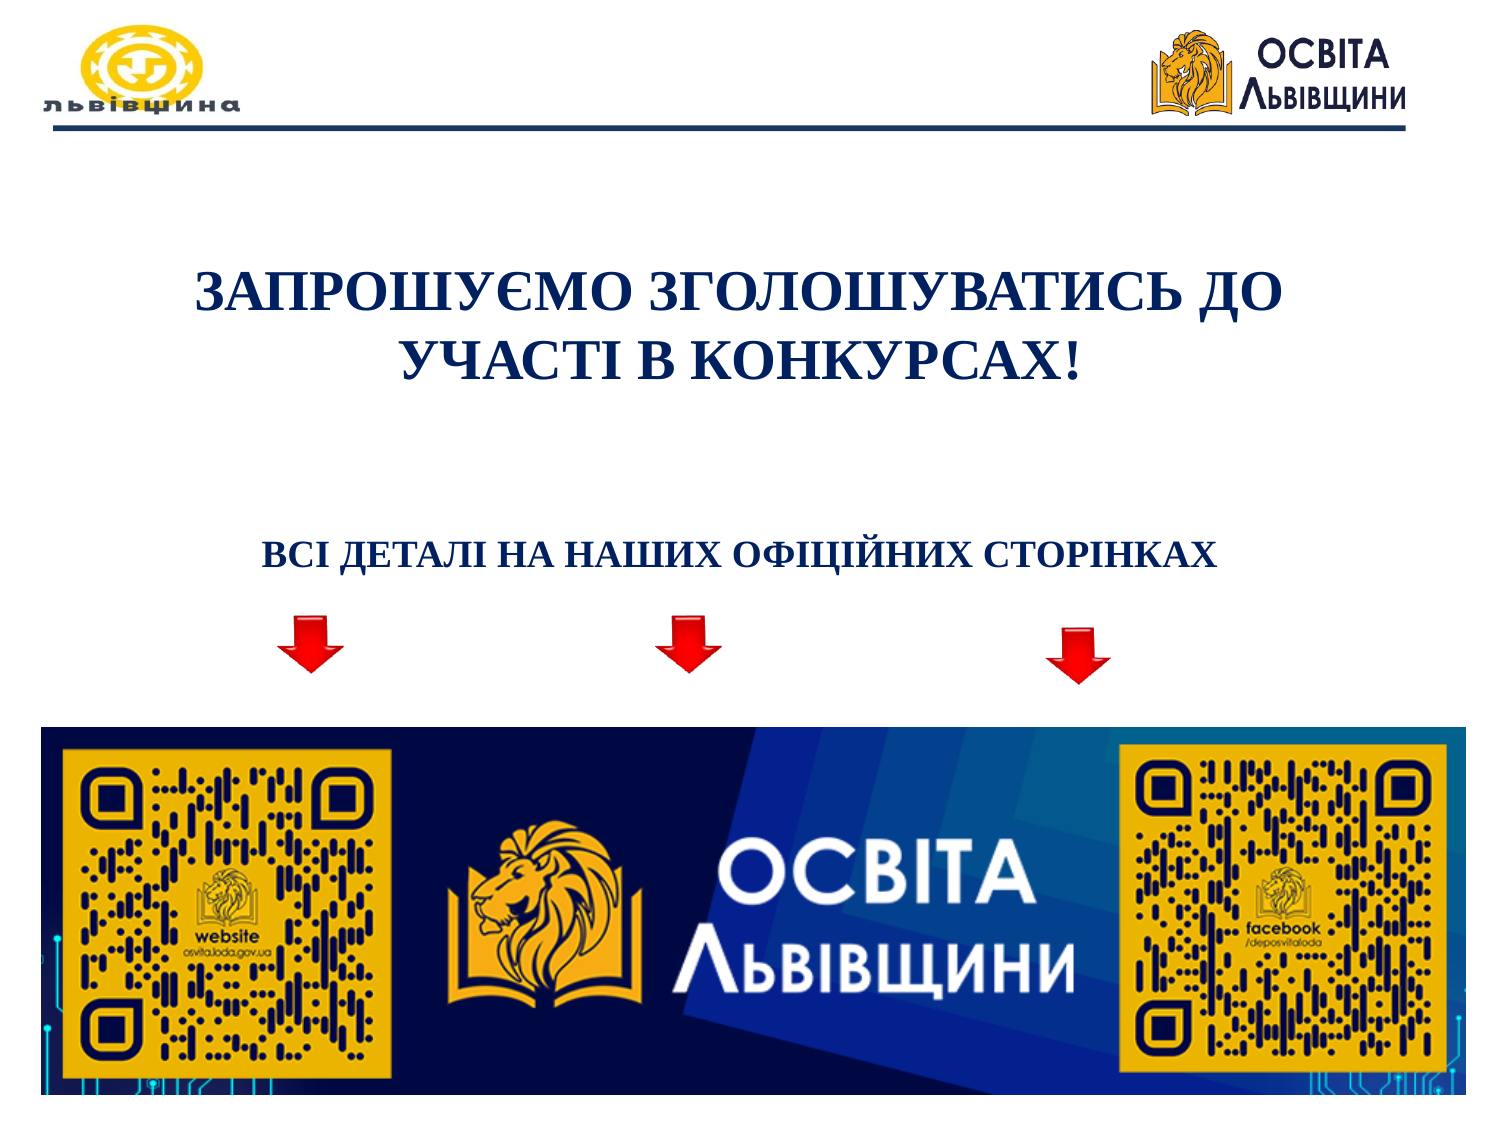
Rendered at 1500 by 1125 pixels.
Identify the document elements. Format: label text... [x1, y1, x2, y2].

title ЗАПРОШУЄМО ЗГОЛОШУВАТИСЬ ДО УЧАСТІ В КОНКУРСАХ! ВСІ ДЕТАЛІ НА НАШИХ ОФІЦІЙНИХ СТОРІНКАХ [64, 243, 1415, 585]
picture [1151, 30, 1418, 116]
text_box [259, 125, 1406, 132]
picture [29, 0, 255, 156]
picture [655, 609, 724, 678]
picture [41, 727, 1467, 1096]
picture [277, 609, 346, 678]
picture [1045, 621, 1114, 690]
